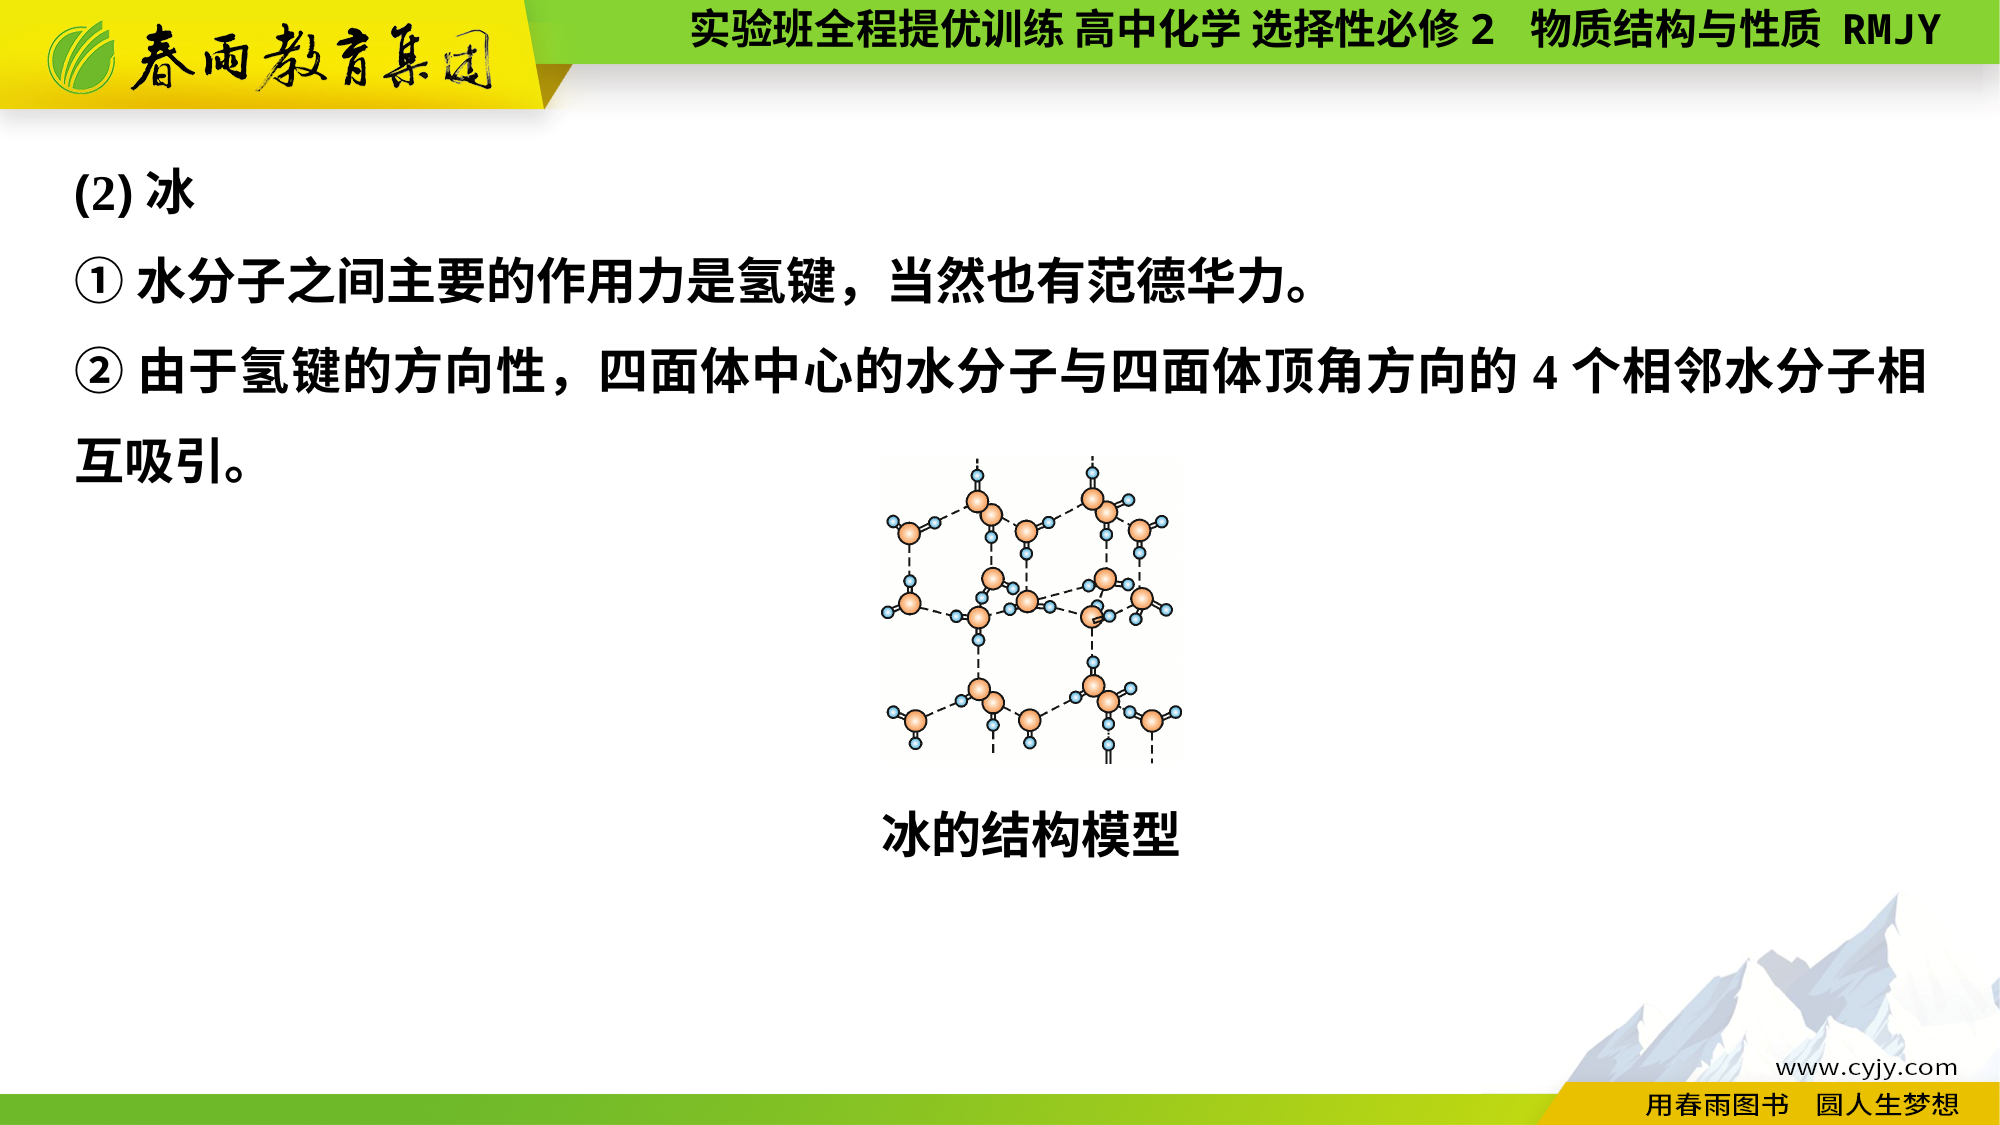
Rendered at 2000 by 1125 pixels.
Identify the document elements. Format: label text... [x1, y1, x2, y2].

list (2)冰 ①水分子之间主要的作用力是氢键，当然也有范德华力。 ②由于氢键的方向性，四面体中心的水分子与四面体顶角方向的4个相邻水分子相互吸引。 [59, 122, 1944, 490]
picture [0, 0, 2000, 1125]
text_box 冰的结构模型 [866, 766, 1197, 872]
